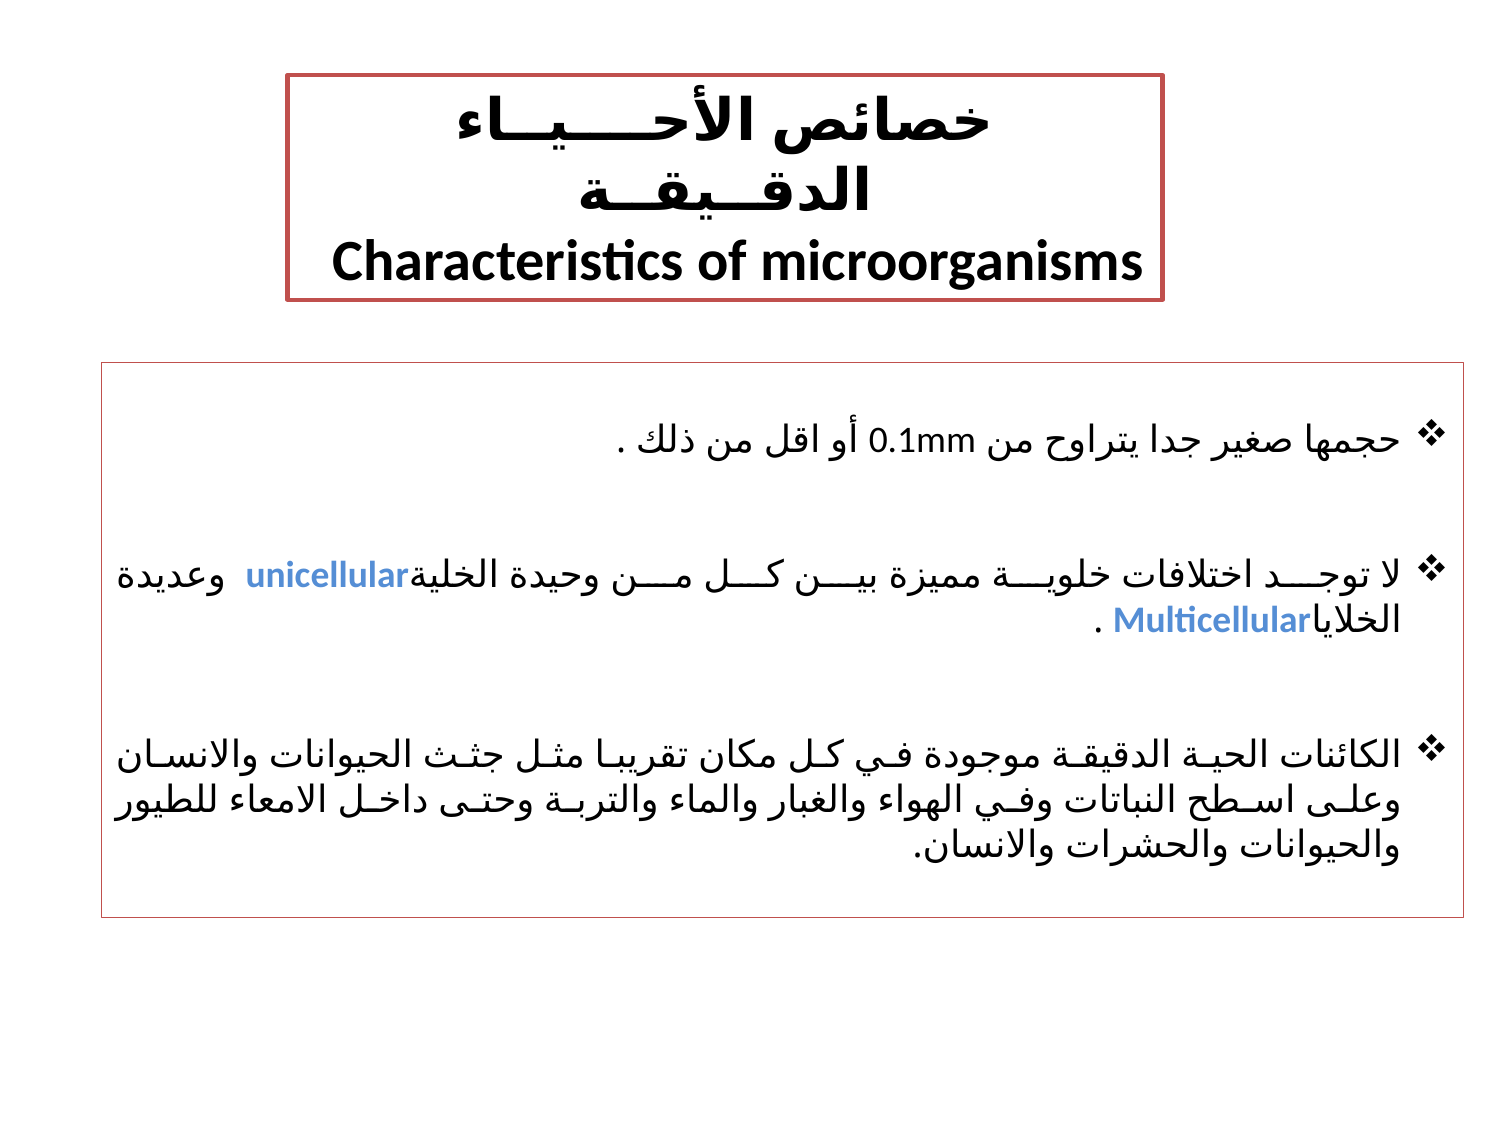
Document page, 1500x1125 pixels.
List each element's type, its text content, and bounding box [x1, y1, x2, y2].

text_box حجمها صغير جدا يتراوح من 0.1mm أو اقل من ذلك . لا توجد اختلافات خلوية مميزة بين كل من وحيدة الخليةunicellular وعديدة الخلاياMulticellular . الكائنات الحية الدقيقة موجودة في كل مكان تقريبا مثل جثث الحيوانات والانسان وعلى اسطح النباتات وفي الهواء والغبار والماء والتربة وحتى داخل الامعاء للطيور والحيوانات والحشرات والانسان. [99, 360, 1466, 919]
text_box خصائص الأحــــيــاء الدقــيقــة Characteristics of microorganisms [285, 73, 1165, 302]
